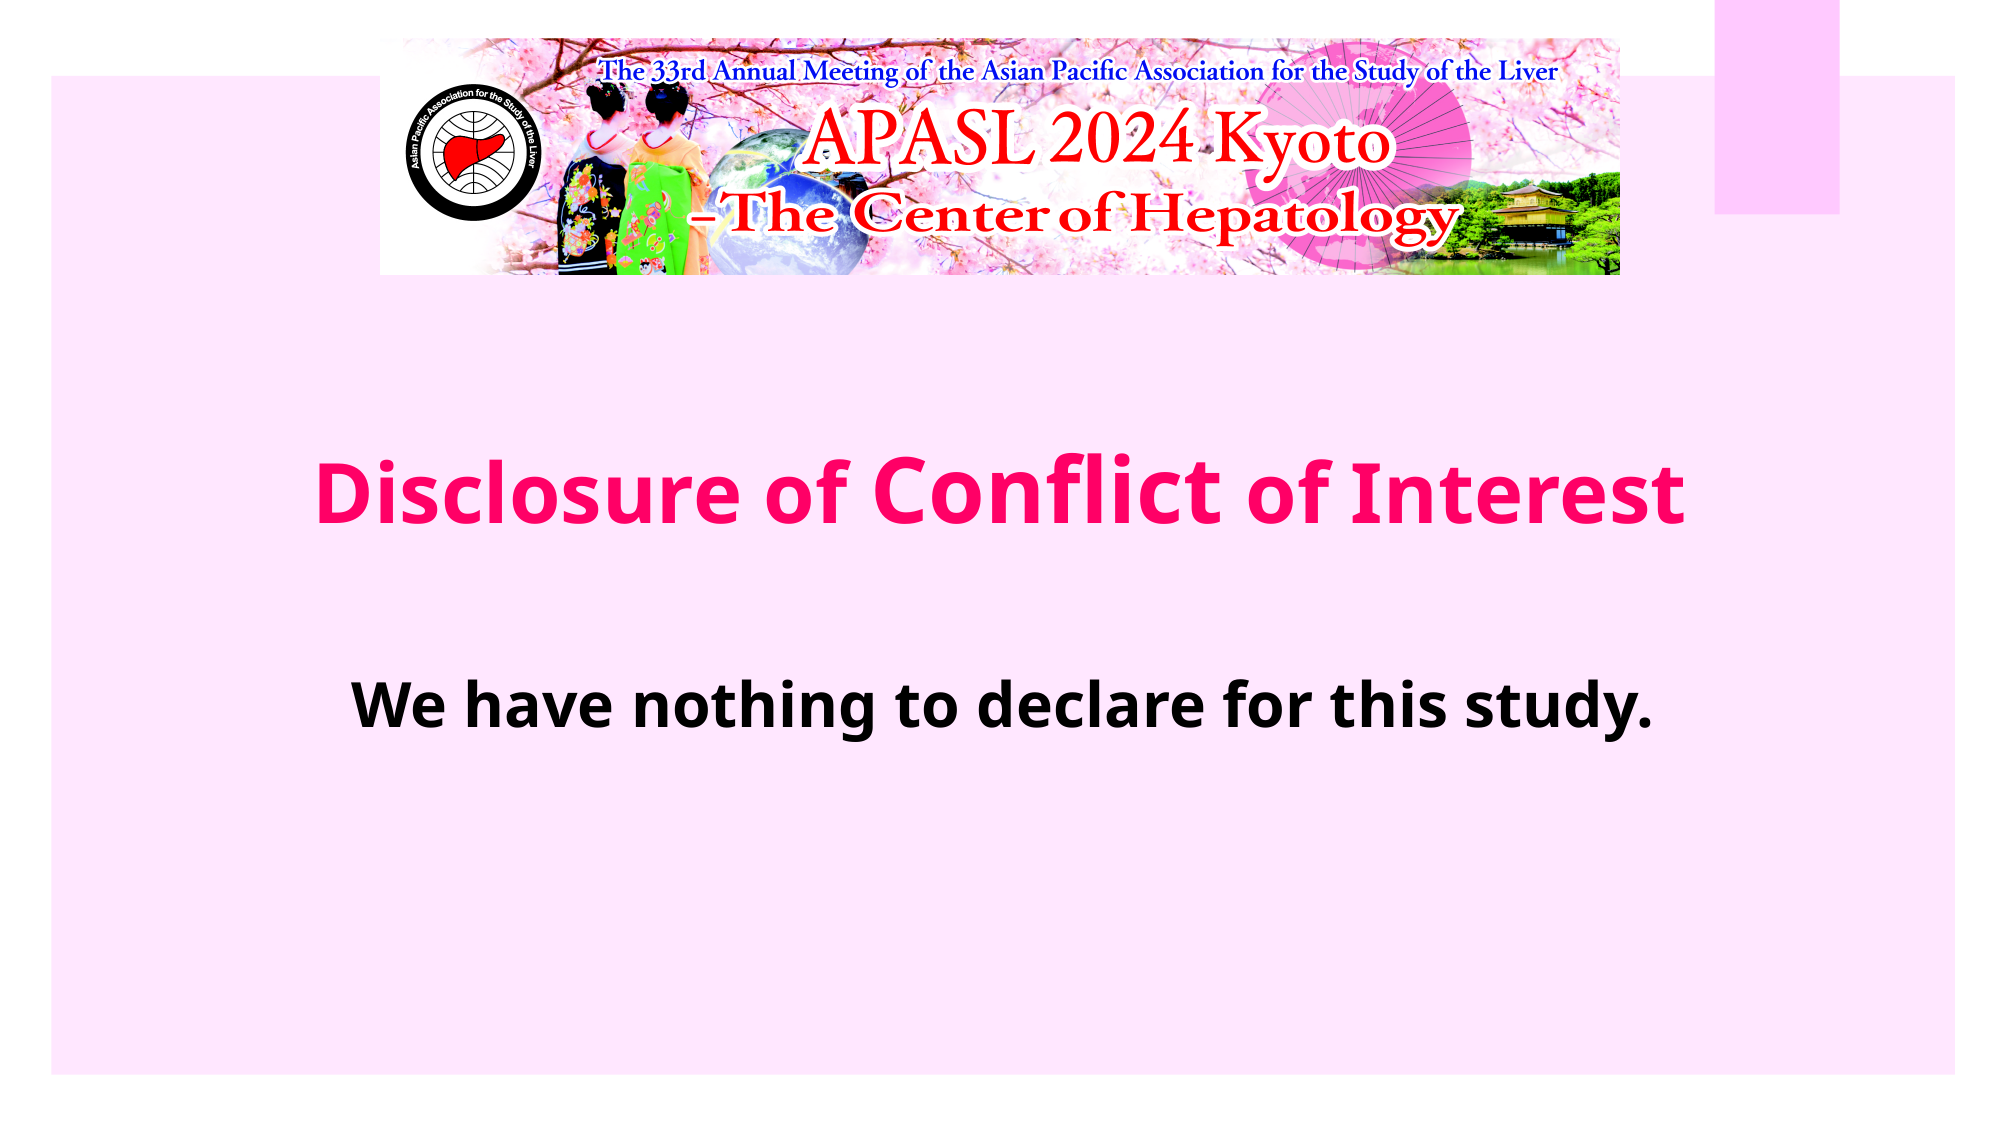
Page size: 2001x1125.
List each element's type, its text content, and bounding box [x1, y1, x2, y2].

text_box Disclosure of Conflict of Interest [249, 424, 1750, 550]
text_box [50, 75, 1956, 1076]
picture [379, 38, 1620, 275]
text_box [1714, 0, 1841, 215]
title We have nothing to declare for this study. [319, 627, 1687, 749]
